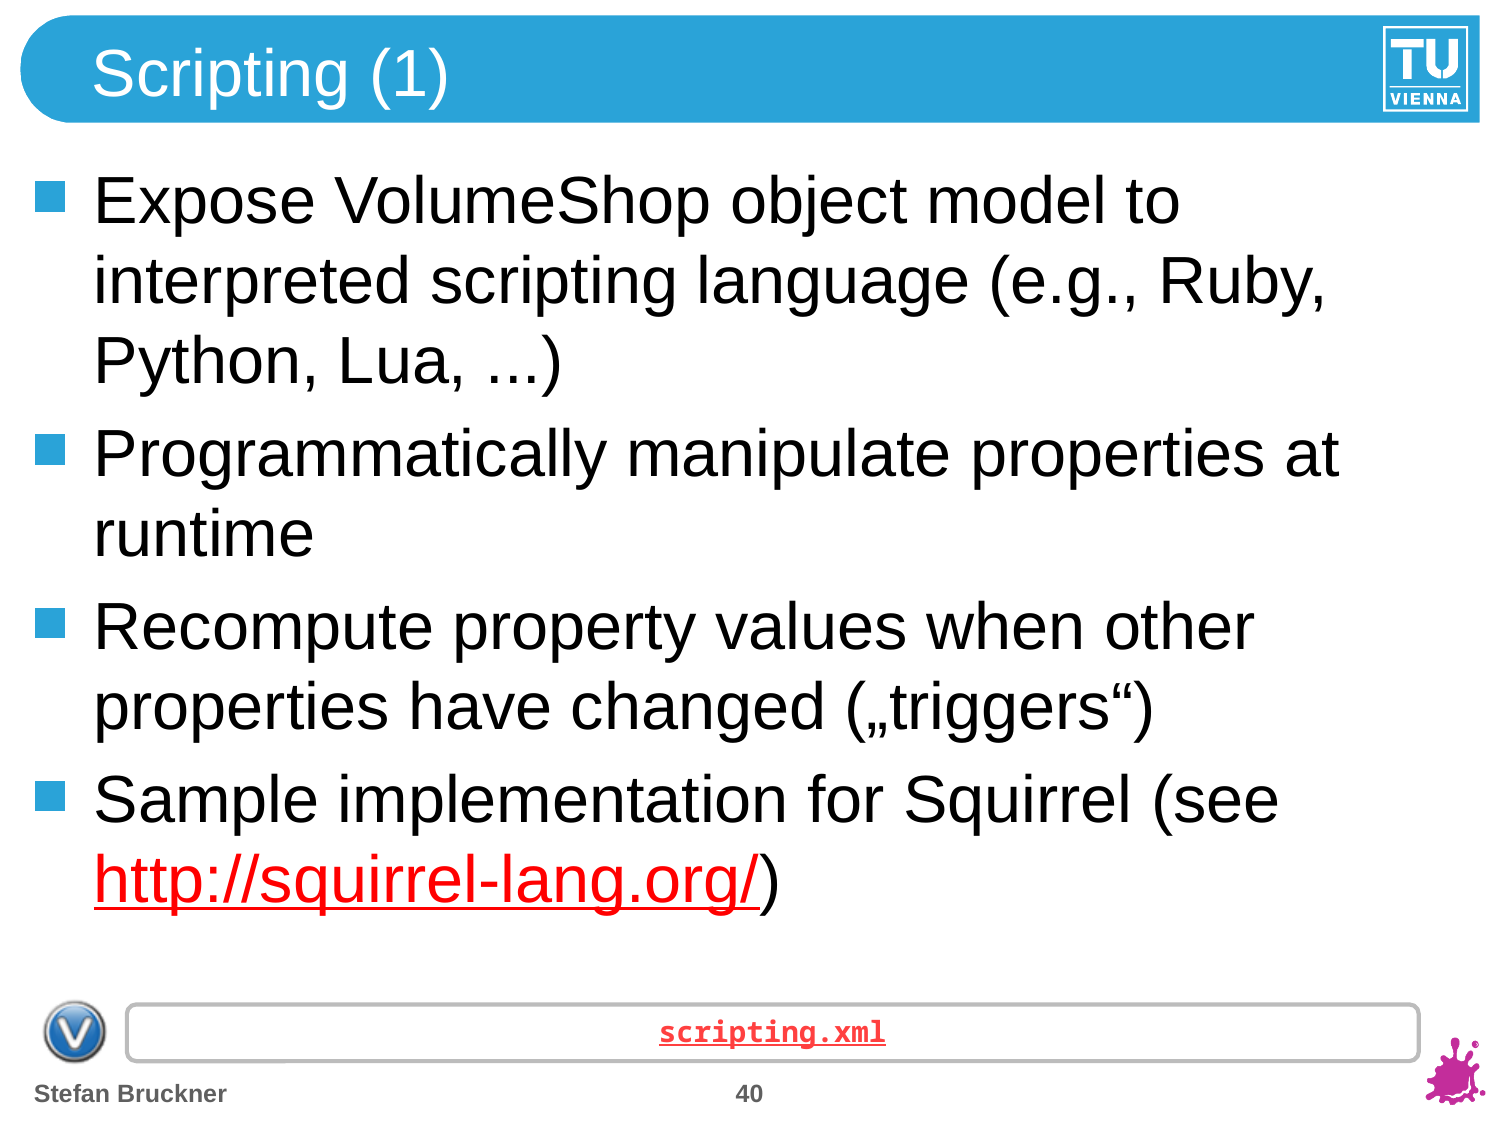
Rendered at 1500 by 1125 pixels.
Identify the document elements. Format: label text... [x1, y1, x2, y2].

text_box scripting.xml [124, 1002, 1421, 1064]
list Expose VolumeShop object model to interpreted scripting language (e.g., Ruby, Python, Lua, ...) Programmatically manipulate properties at runtime Recompute property values when other properties have changed („triggers“) Sample implementation for Squirrel (see http://squirrel-lang.org/) [19, 148, 1481, 1048]
title Scripting (1) [76, 6, 1351, 132]
footer Stefan Bruckner [18, 1067, 637, 1118]
slide_number 39 [660, 1067, 839, 1118]
picture [37, 994, 113, 1070]
